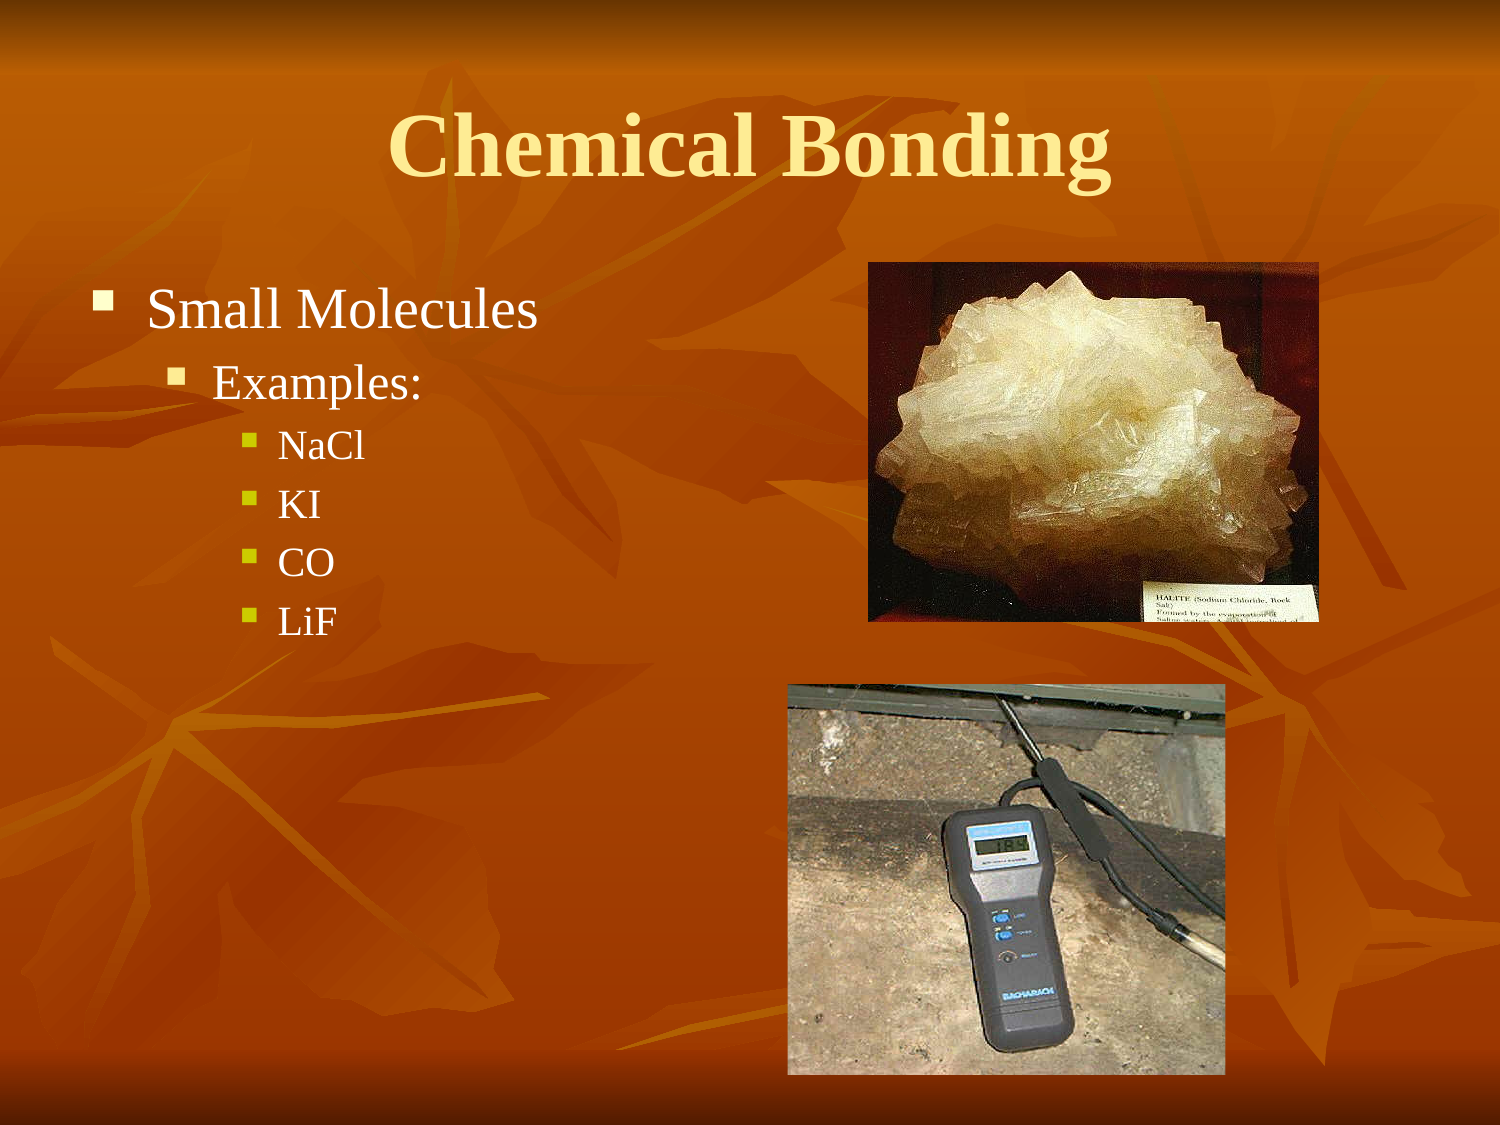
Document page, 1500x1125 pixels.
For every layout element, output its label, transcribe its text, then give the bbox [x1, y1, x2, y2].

list Small Molecules Examples: NaCl KI CO LiF [74, 262, 738, 1006]
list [787, 683, 1226, 1076]
title Chemical Bonding [74, 45, 1426, 234]
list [868, 262, 1319, 622]
